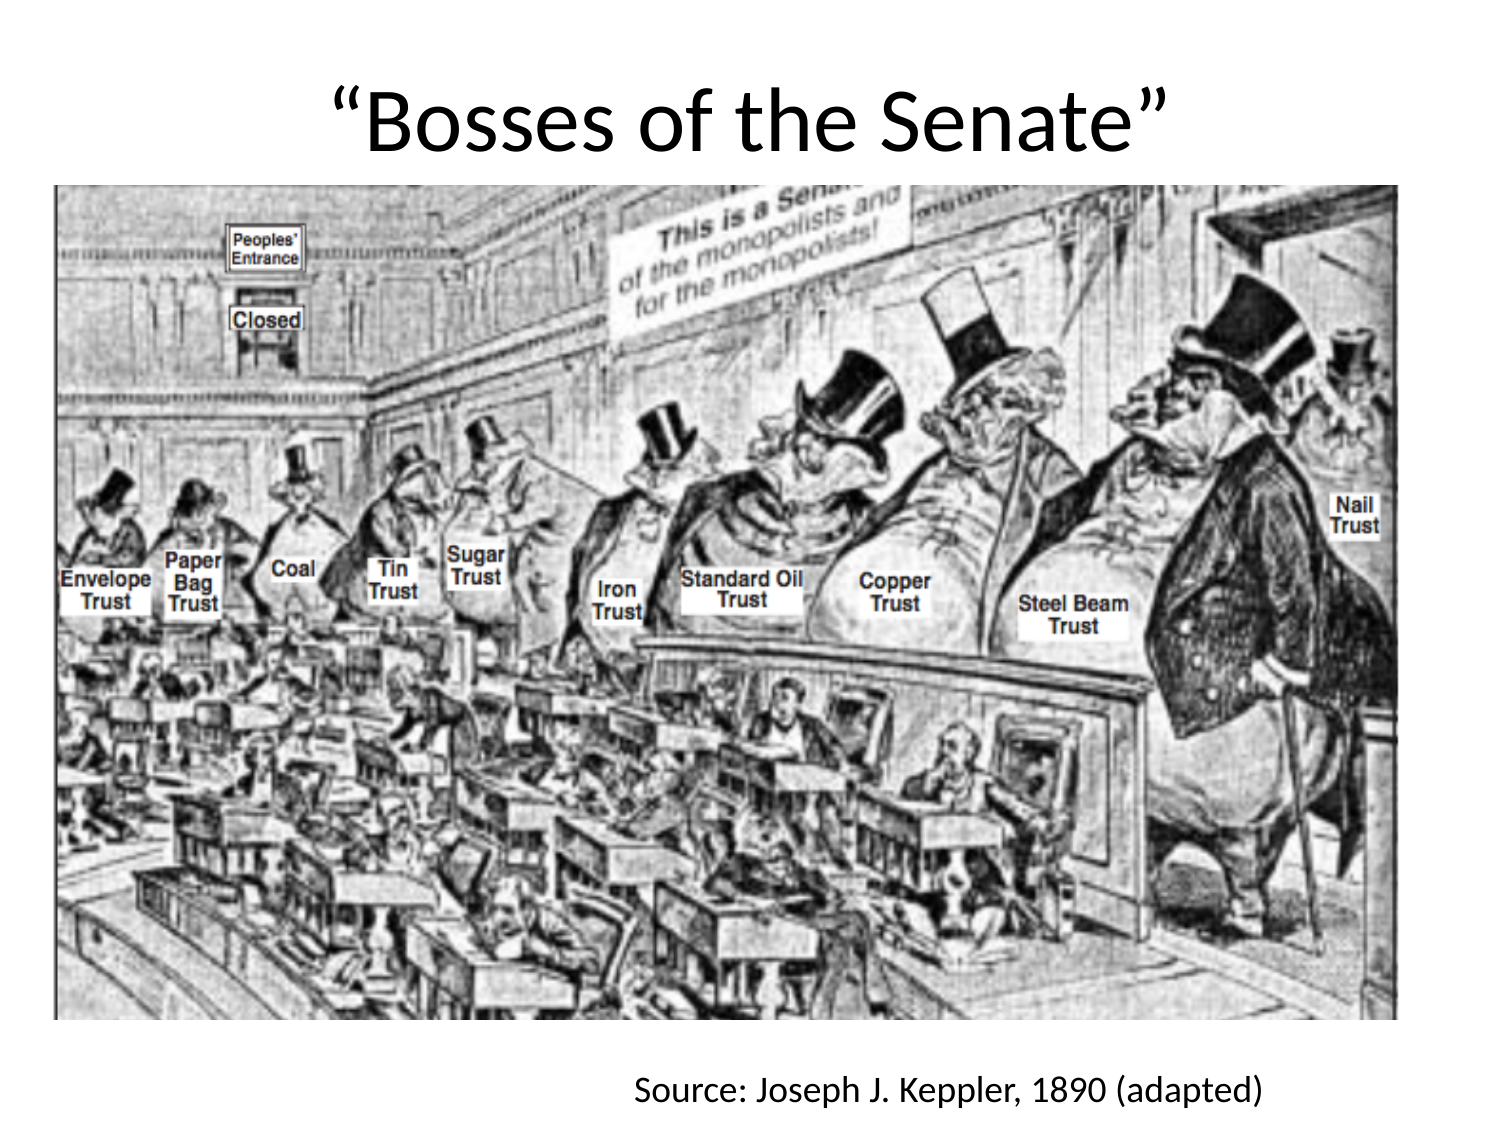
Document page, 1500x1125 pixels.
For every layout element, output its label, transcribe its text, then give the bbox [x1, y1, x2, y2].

title “Bosses of the Senate” [75, 45, 1425, 184]
text_box Source: Joseph J. Keppler, 1890 (adapted) [619, 1057, 1398, 1118]
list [20, 184, 1426, 1020]
